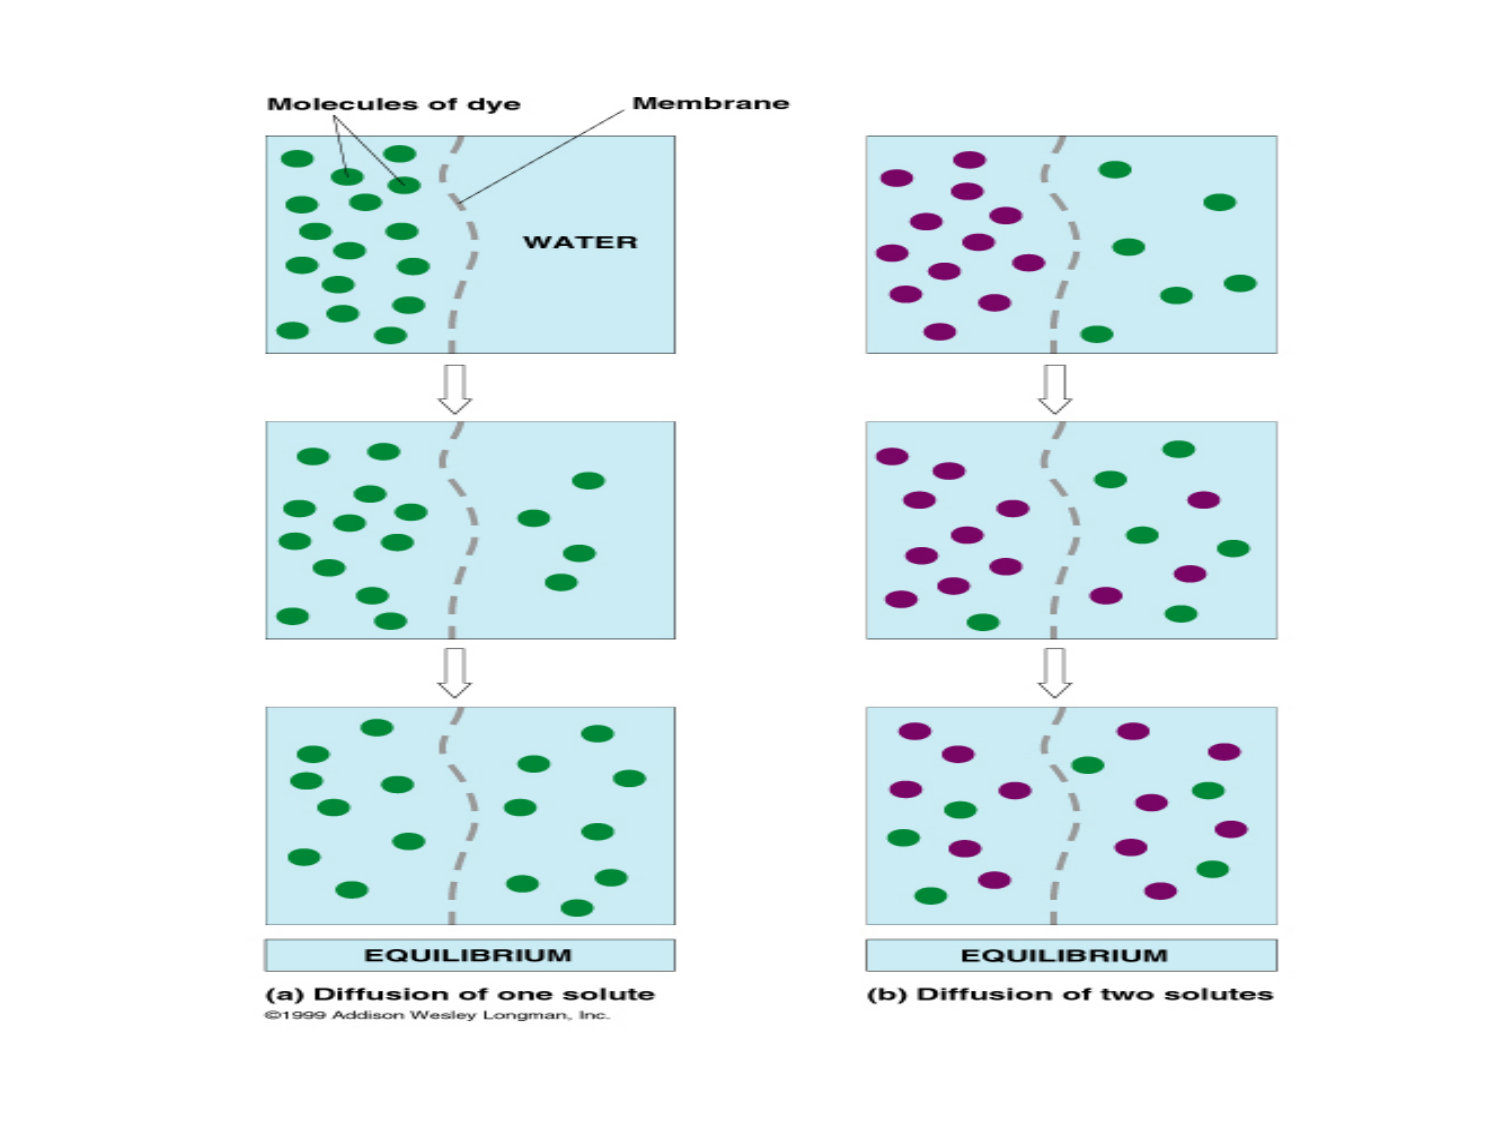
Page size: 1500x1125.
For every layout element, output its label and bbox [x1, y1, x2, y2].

list [229, 77, 1317, 1038]
